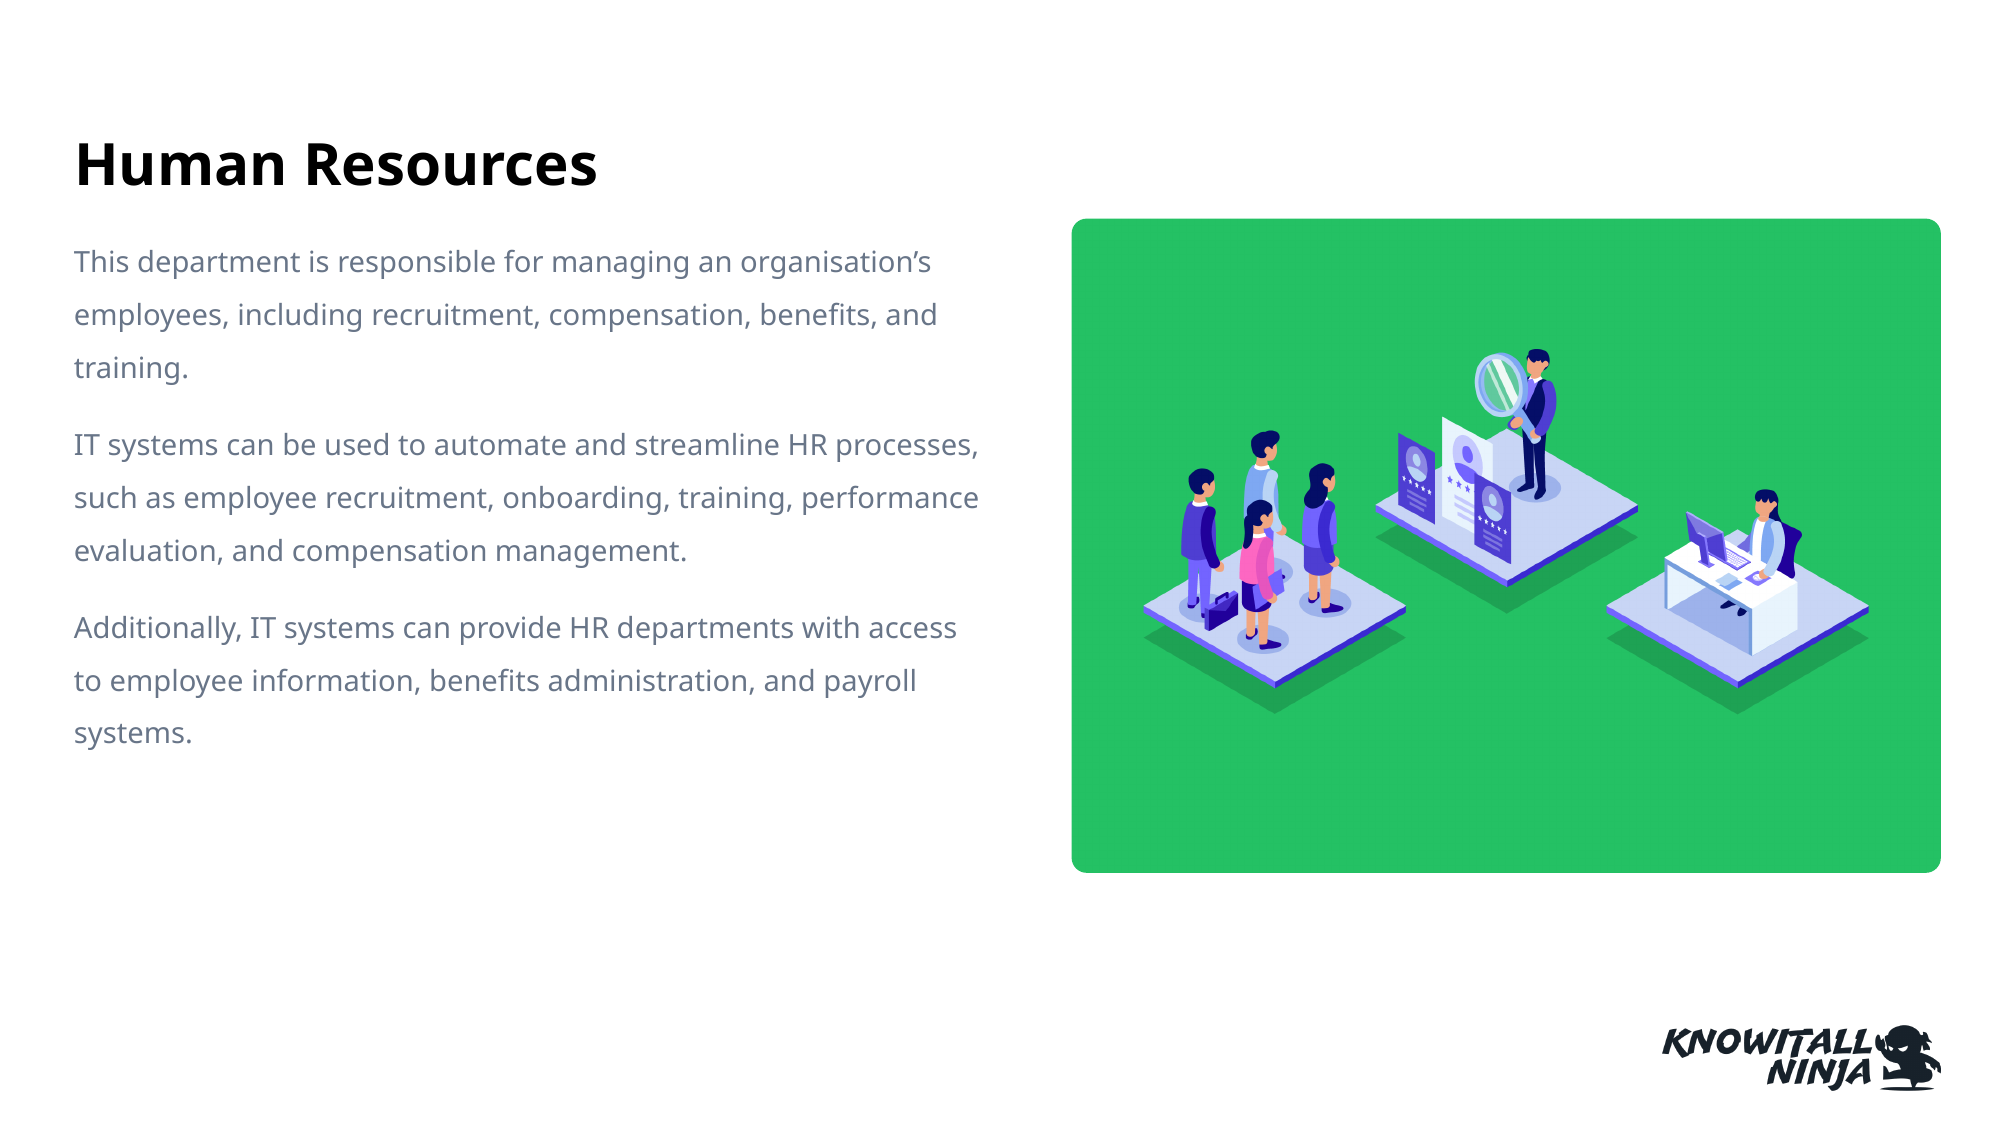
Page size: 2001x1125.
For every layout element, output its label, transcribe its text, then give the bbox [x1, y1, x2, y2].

picture [1071, 218, 1942, 874]
list This department is responsible for managing an organisation’s employees, including recruitment, compensation, benefits, and training. IT systems can be used to automate and streamline HR processes, such as employee recruitment, onboarding, training, performance evaluation, and compensation management. Additionally, IT systems can provide HR departments with access to employee information, benefits administration, and payroll systems. [59, 218, 1000, 1091]
title Human Resources [59, 117, 1000, 206]
picture [1662, 1025, 1941, 1091]
